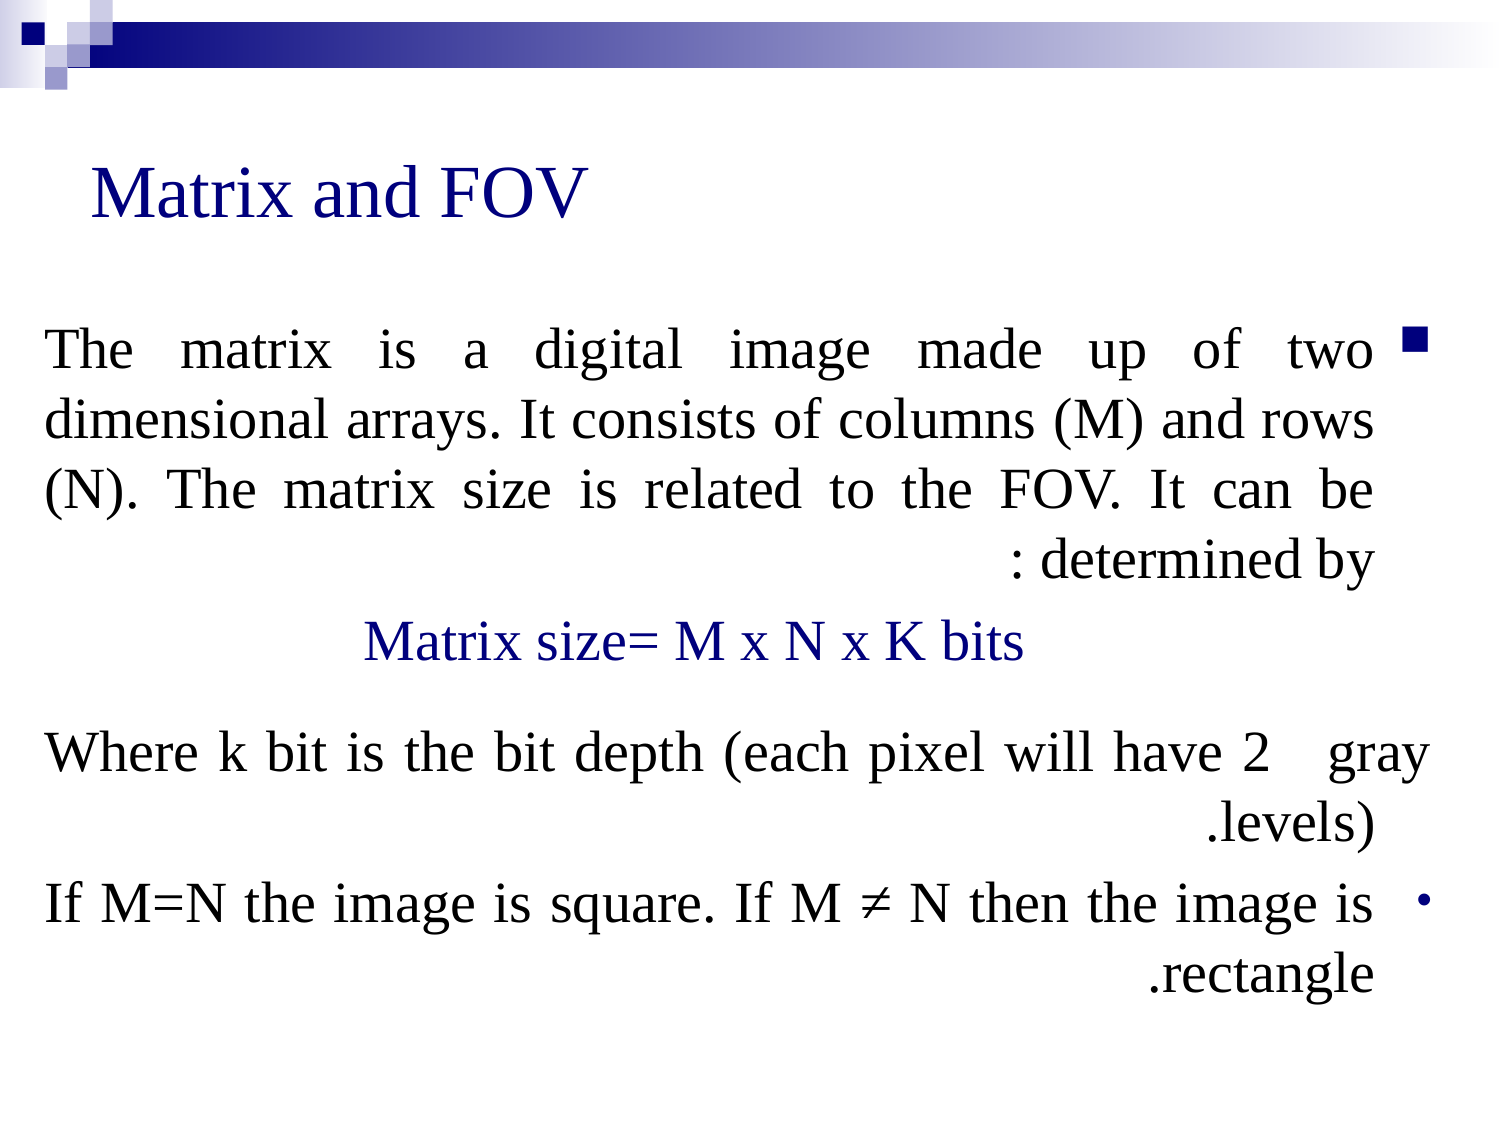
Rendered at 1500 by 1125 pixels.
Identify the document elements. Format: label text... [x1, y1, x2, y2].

list The matrix is a digital image made up of two dimensional arrays. It consists of columns (M) and rows (N). The matrix size is related to the FOV. It can be determined by : Matrix size= M x N x K bits Where k bit is the bit depth (each pixel will have 2 gray levels). If M=N the image is square. If M ≠ N then the image is rectangle. [29, 302, 1448, 962]
title Matrix and FOV [74, 74, 1426, 301]
